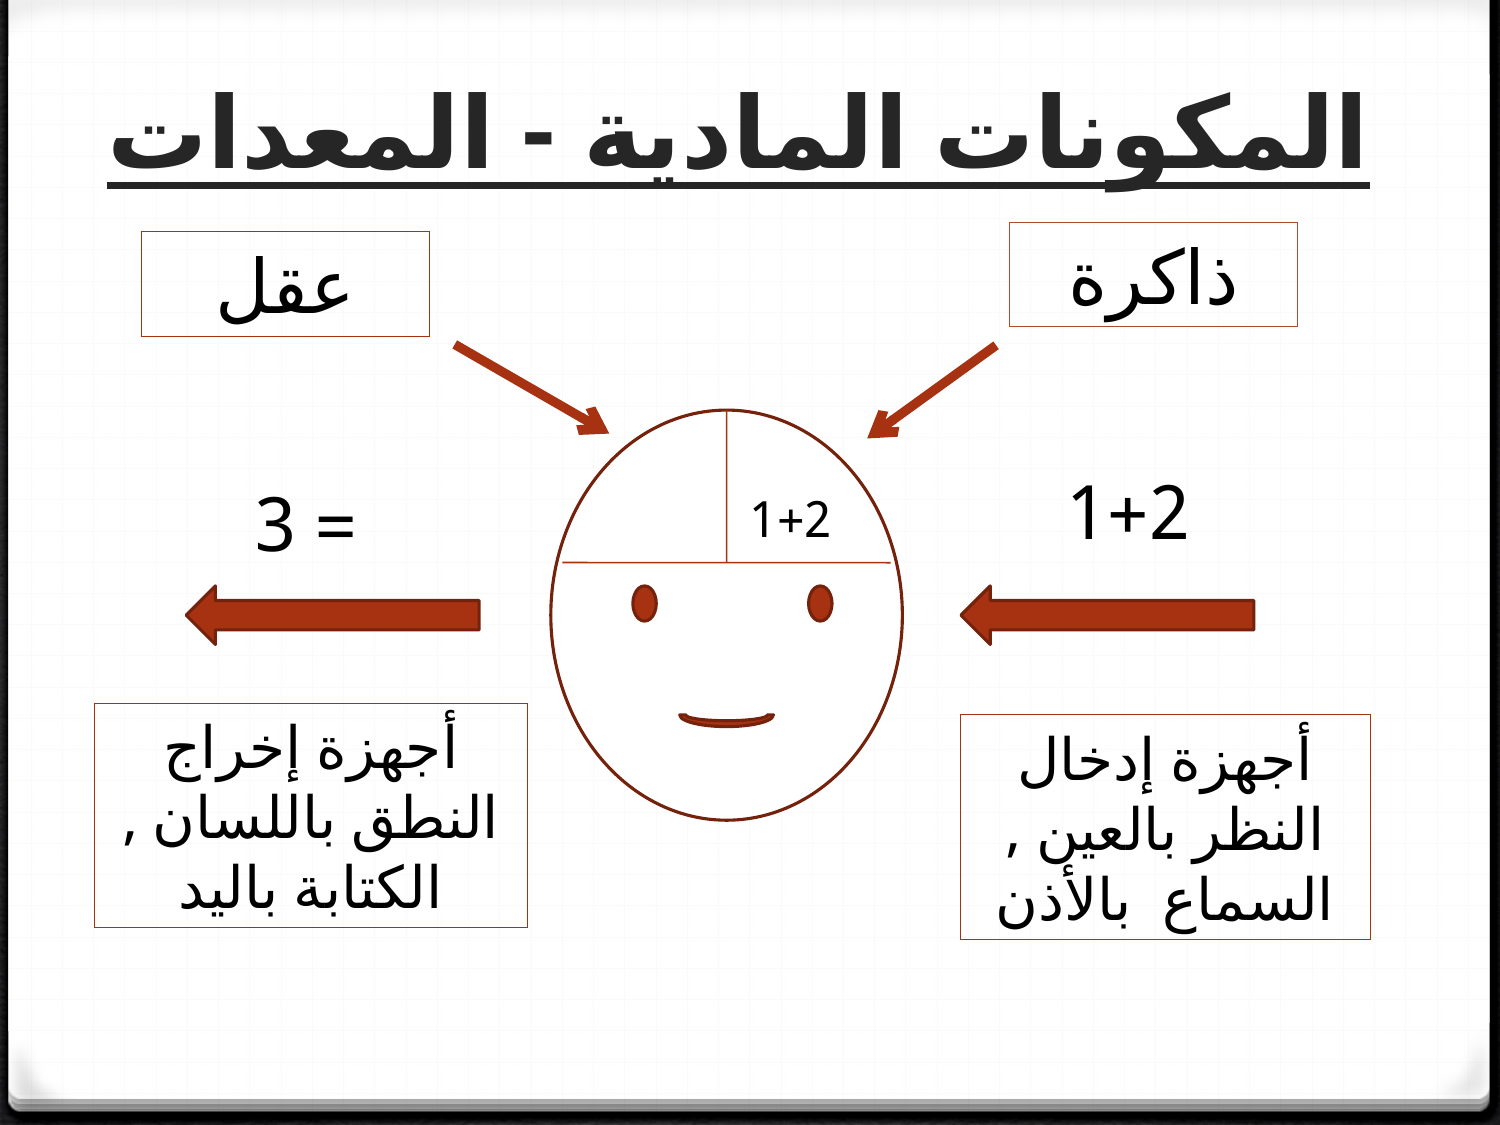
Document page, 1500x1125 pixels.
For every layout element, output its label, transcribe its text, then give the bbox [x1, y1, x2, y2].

text_box = 3 [152, 468, 441, 574]
text_box أجهزة إدخال النظر بالعين , السماع بالأذن [960, 714, 1371, 940]
text_box 1+2 [984, 456, 1273, 562]
text_box أجهزة إخراج النطق باللسان , الكتابة باليد [94, 703, 528, 928]
text_box عقل [141, 231, 430, 337]
text_box ذاكرة [1009, 222, 1298, 327]
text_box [454, 344, 610, 434]
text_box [550, 409, 903, 821]
picture [0, 0, 1500, 1125]
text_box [866, 345, 997, 439]
title المكونات المادية - المعدات [76, 35, 1427, 223]
text_box [185, 584, 481, 646]
text_box [959, 584, 1256, 646]
